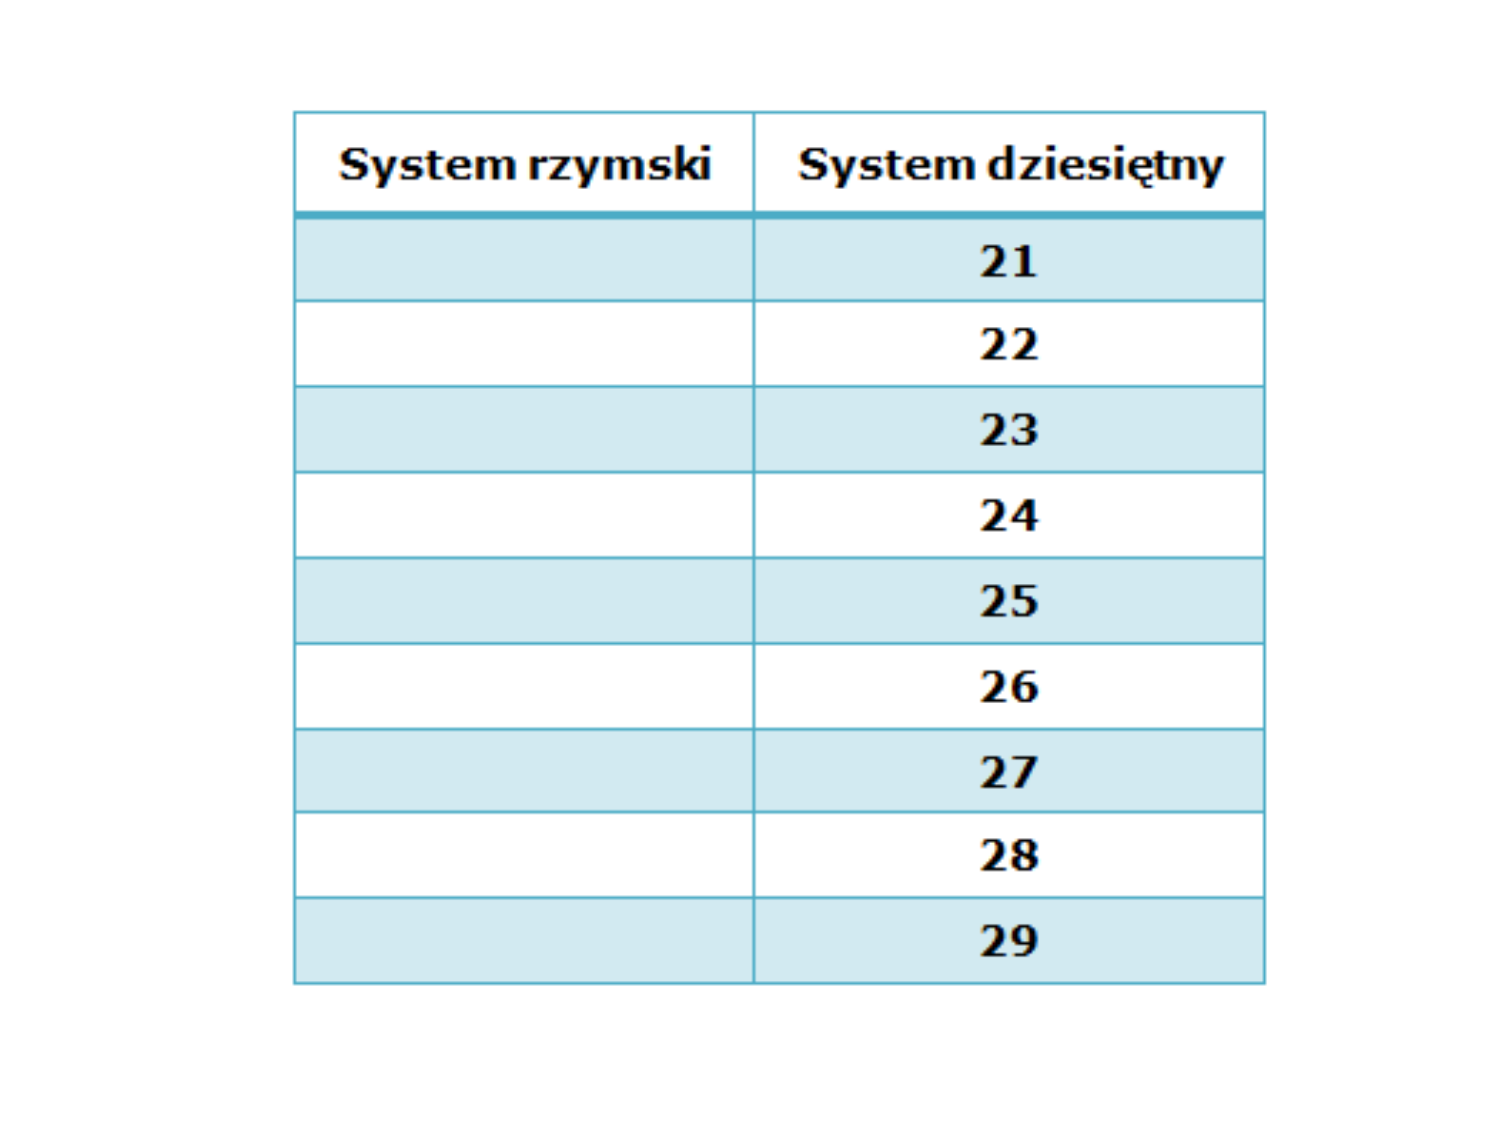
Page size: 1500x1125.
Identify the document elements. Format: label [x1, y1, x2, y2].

picture [277, 89, 1285, 1000]
